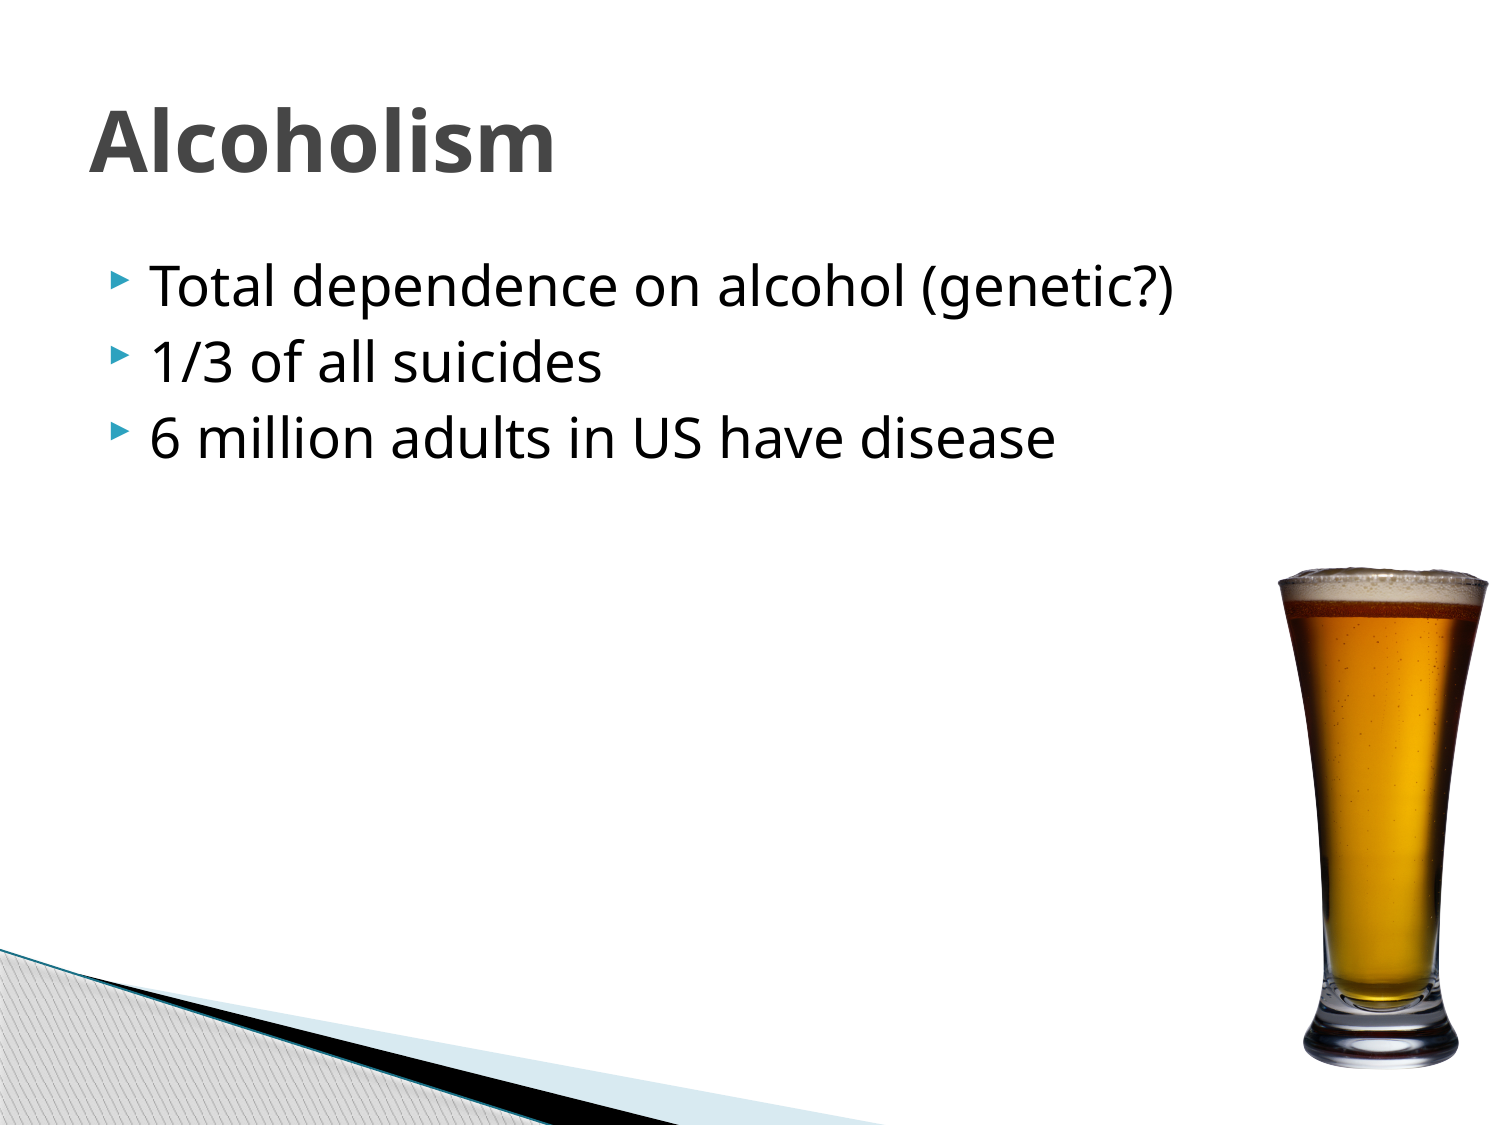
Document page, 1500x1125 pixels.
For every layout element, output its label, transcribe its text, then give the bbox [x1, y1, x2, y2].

list Total dependence on alcohol (genetic?) 1/3 of all suicides 6 million adults in US have disease [75, 243, 1425, 986]
picture [1272, 562, 1493, 1075]
title Alcoholism [75, 45, 1425, 233]
